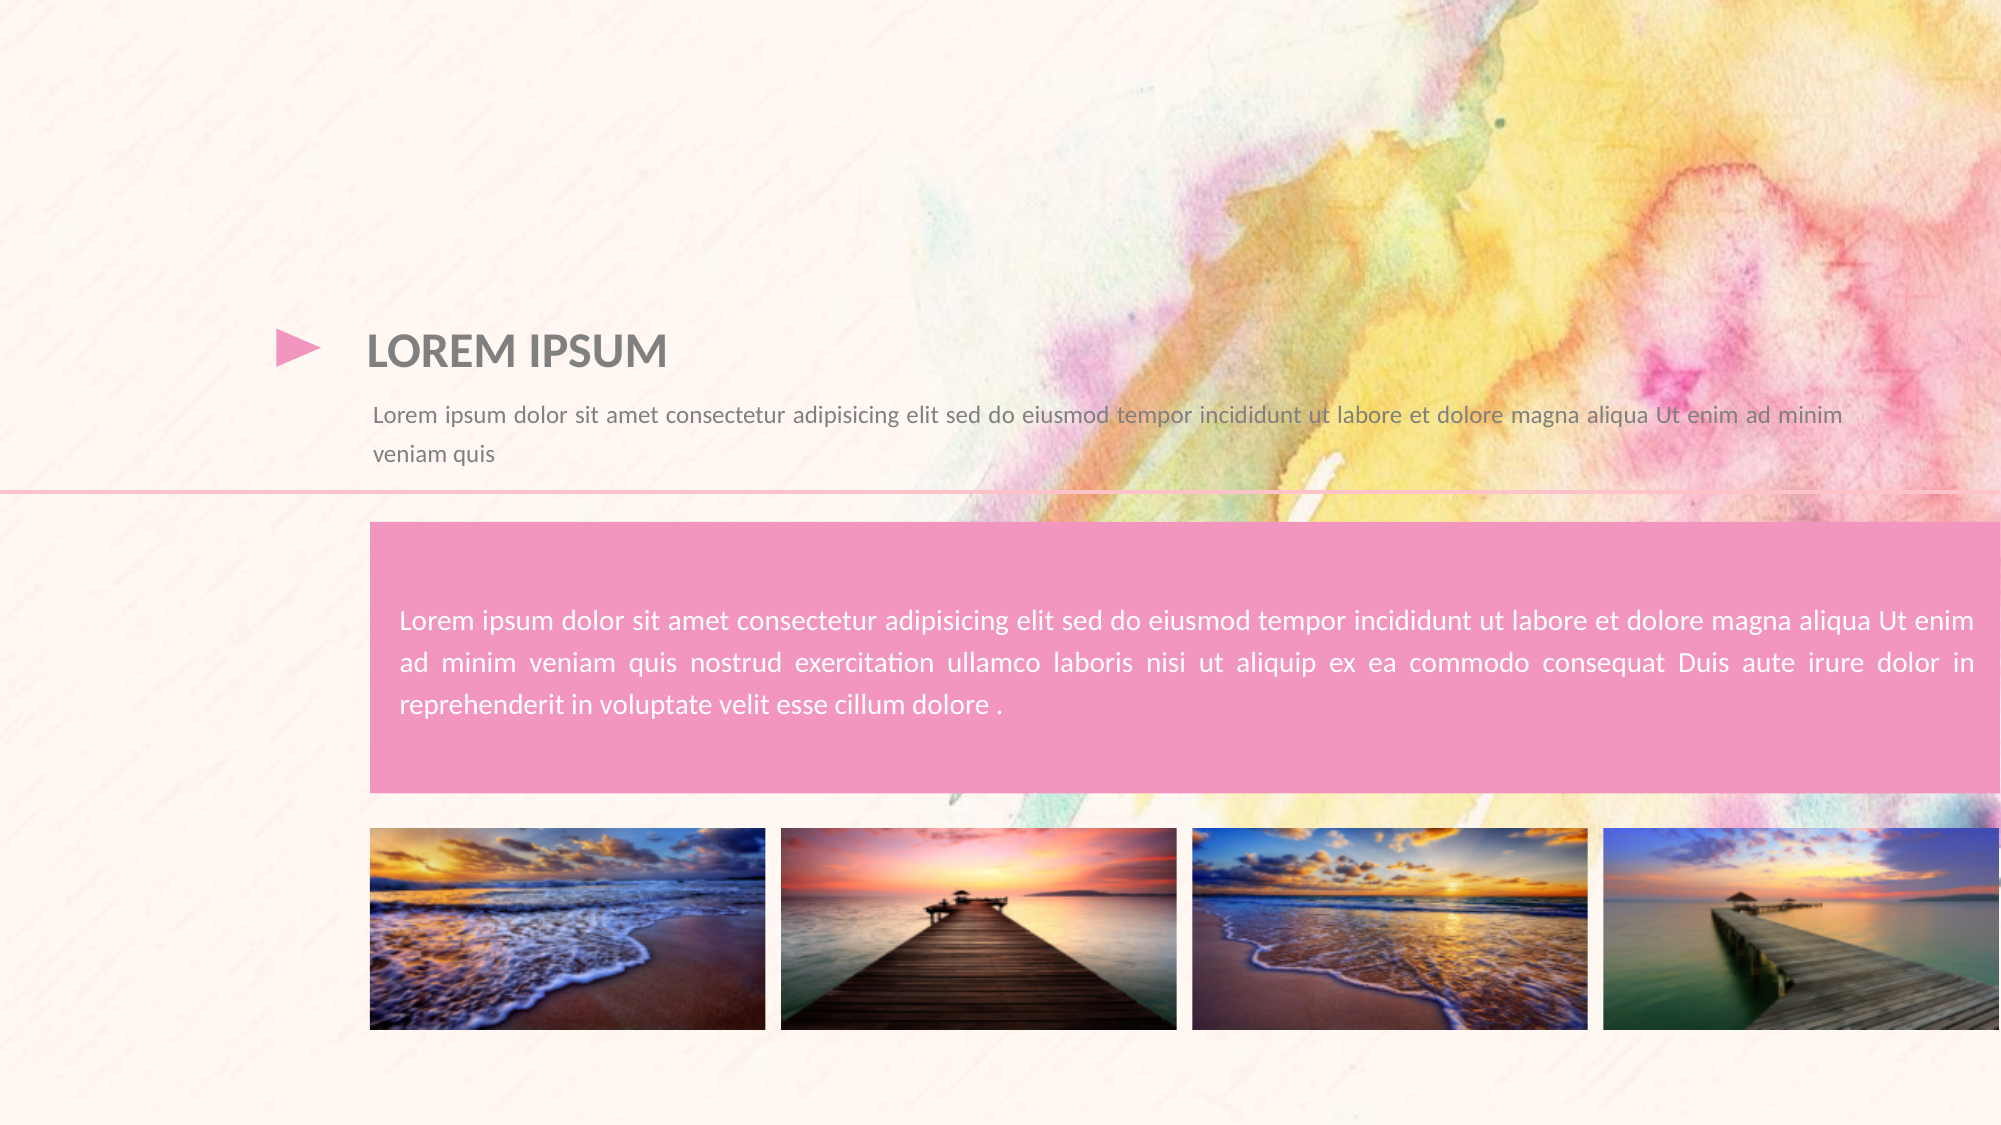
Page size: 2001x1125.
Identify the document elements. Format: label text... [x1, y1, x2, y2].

text_box [1601, 827, 2000, 1032]
text_box [0, 502, 2000, 1125]
text_box Lorem ipsum dolor sit amet consectetur adipisicing elit sed do eiusmod tempor incididunt ut labore et dolore magna aliqua Ut enim ad minim veniam quis [358, 382, 1862, 491]
text_box Lorem ipsum dolor sit amet consectetur adipisicing elit sed do eiusmod tempor incididunt ut labore et dolore magna aliqua Ut enim ad minim veniam quis nostrud exercitation ullamco laboris nisi ut aliquip ex ea commodo consequat Duis aute irure dolor in reprehenderit in voluptate velit esse cillum dolore . [368, 520, 2000, 796]
text_box [0, 0, 2000, 490]
text_box [1190, 827, 1590, 1032]
text_box LOREM IPSUM [352, 304, 1862, 391]
text_box [368, 827, 768, 1032]
text_box [274, 326, 323, 369]
text_box [779, 827, 1179, 1032]
